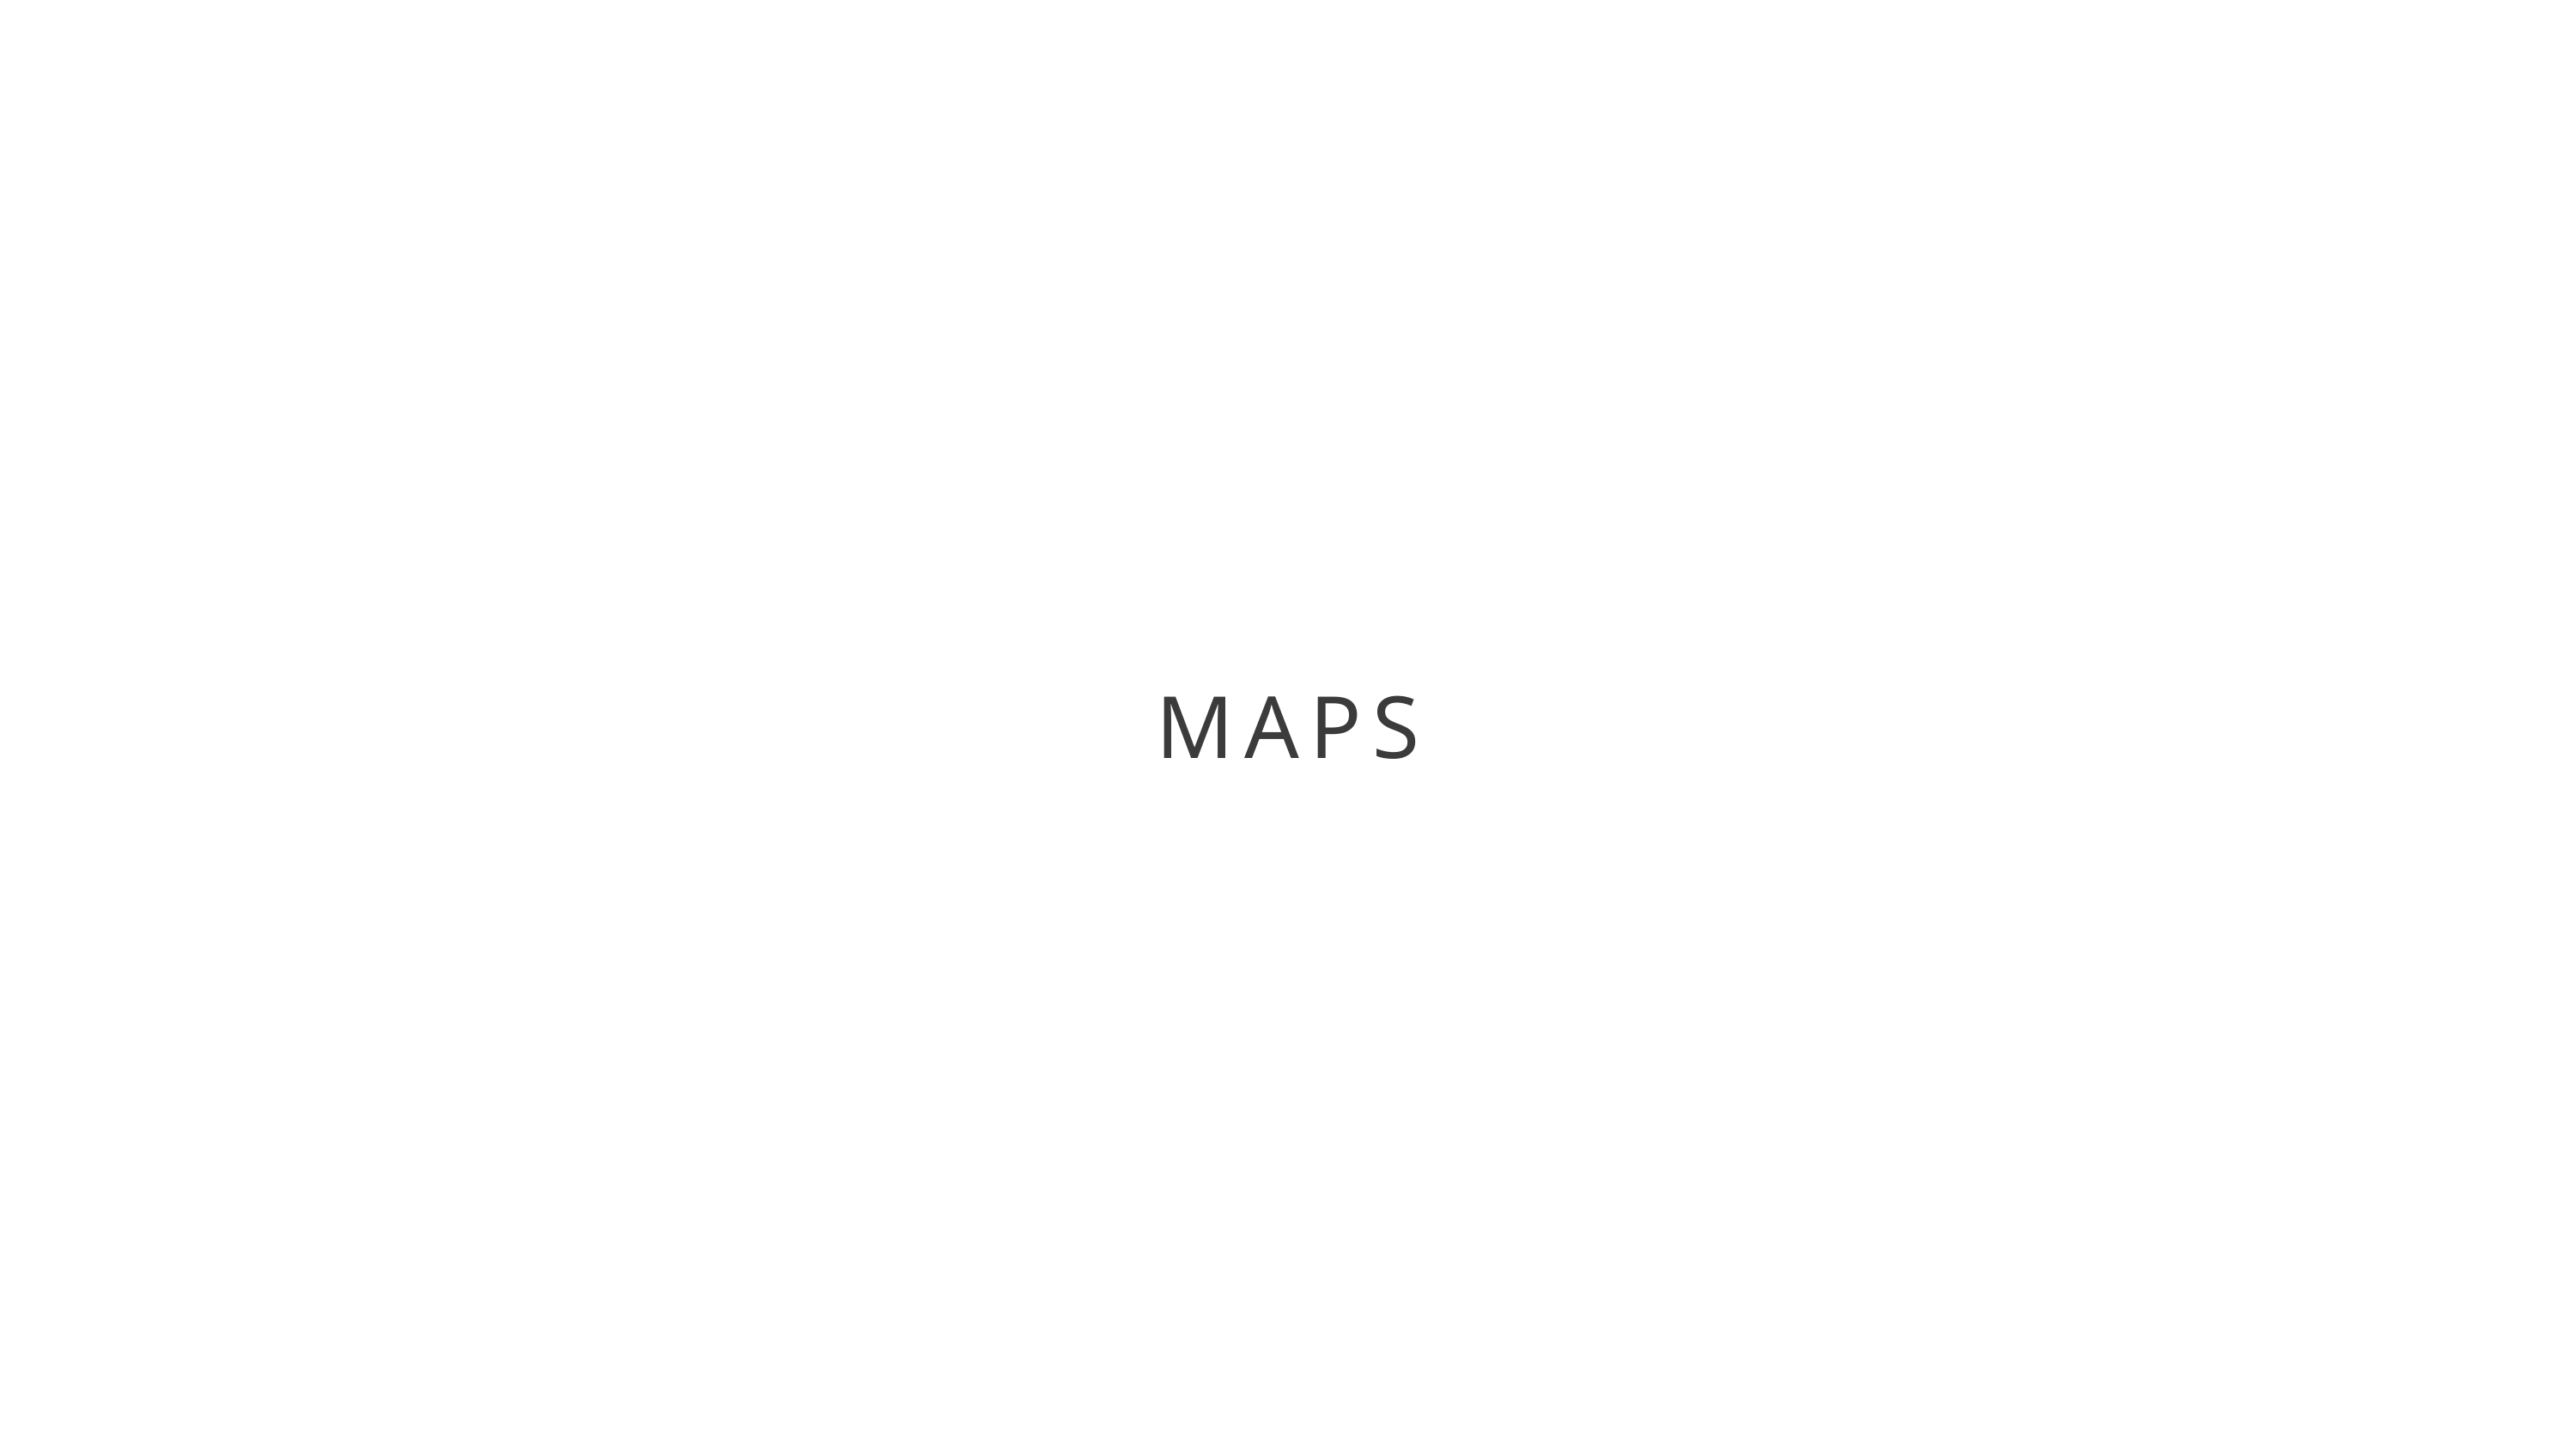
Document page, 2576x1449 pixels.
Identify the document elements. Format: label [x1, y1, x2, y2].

title [129, 647, 2447, 801]
